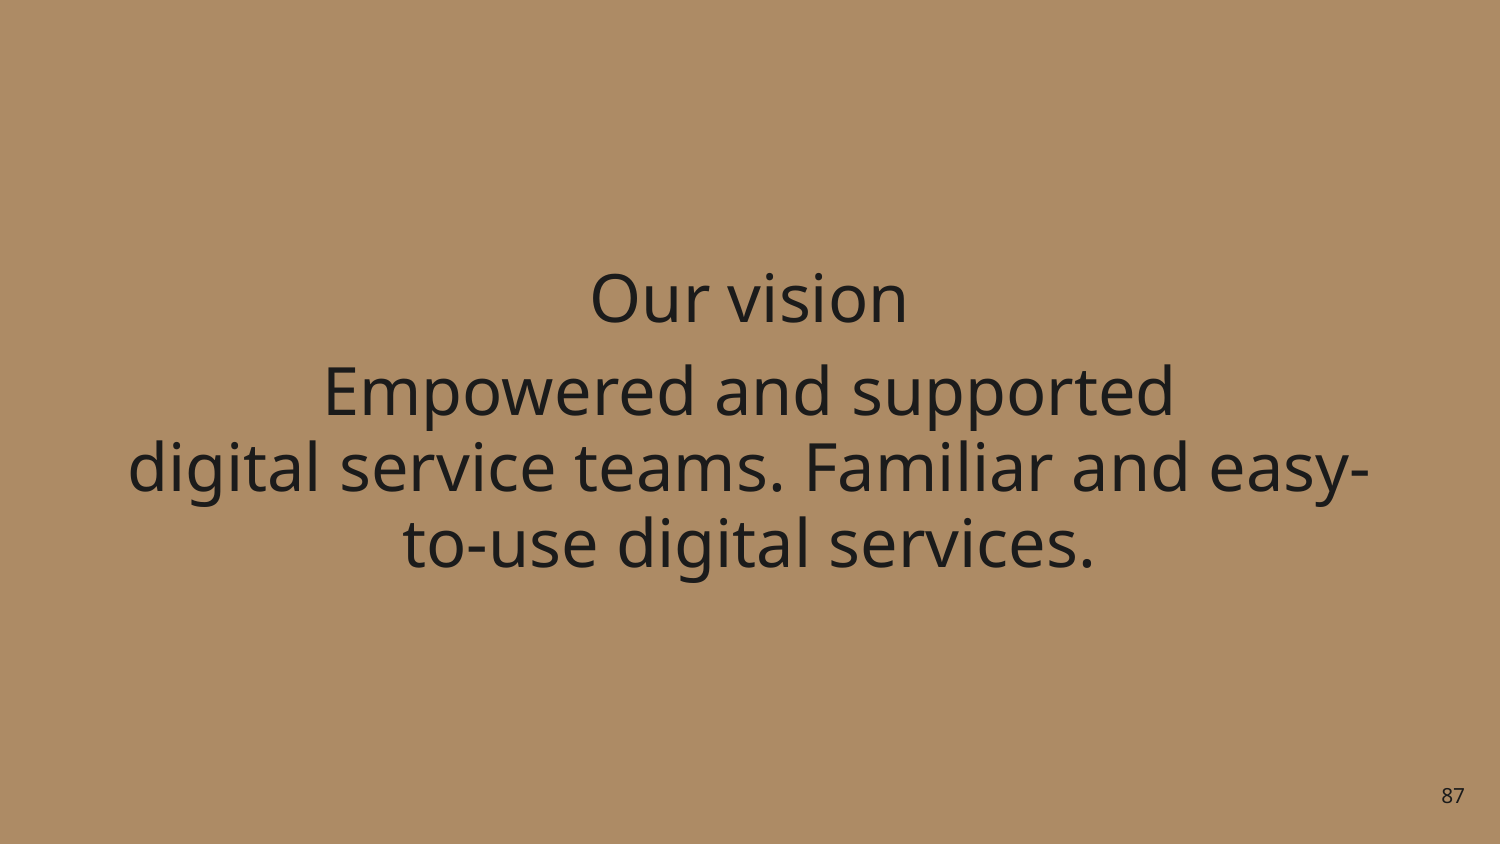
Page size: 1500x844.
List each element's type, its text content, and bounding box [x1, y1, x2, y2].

list Empowered and supported digital service teams. Familiar and easy-to-use digital services. [109, 340, 1391, 603]
slide_number 87 [1389, 764, 1480, 830]
title Our vision [51, 241, 1449, 336]
